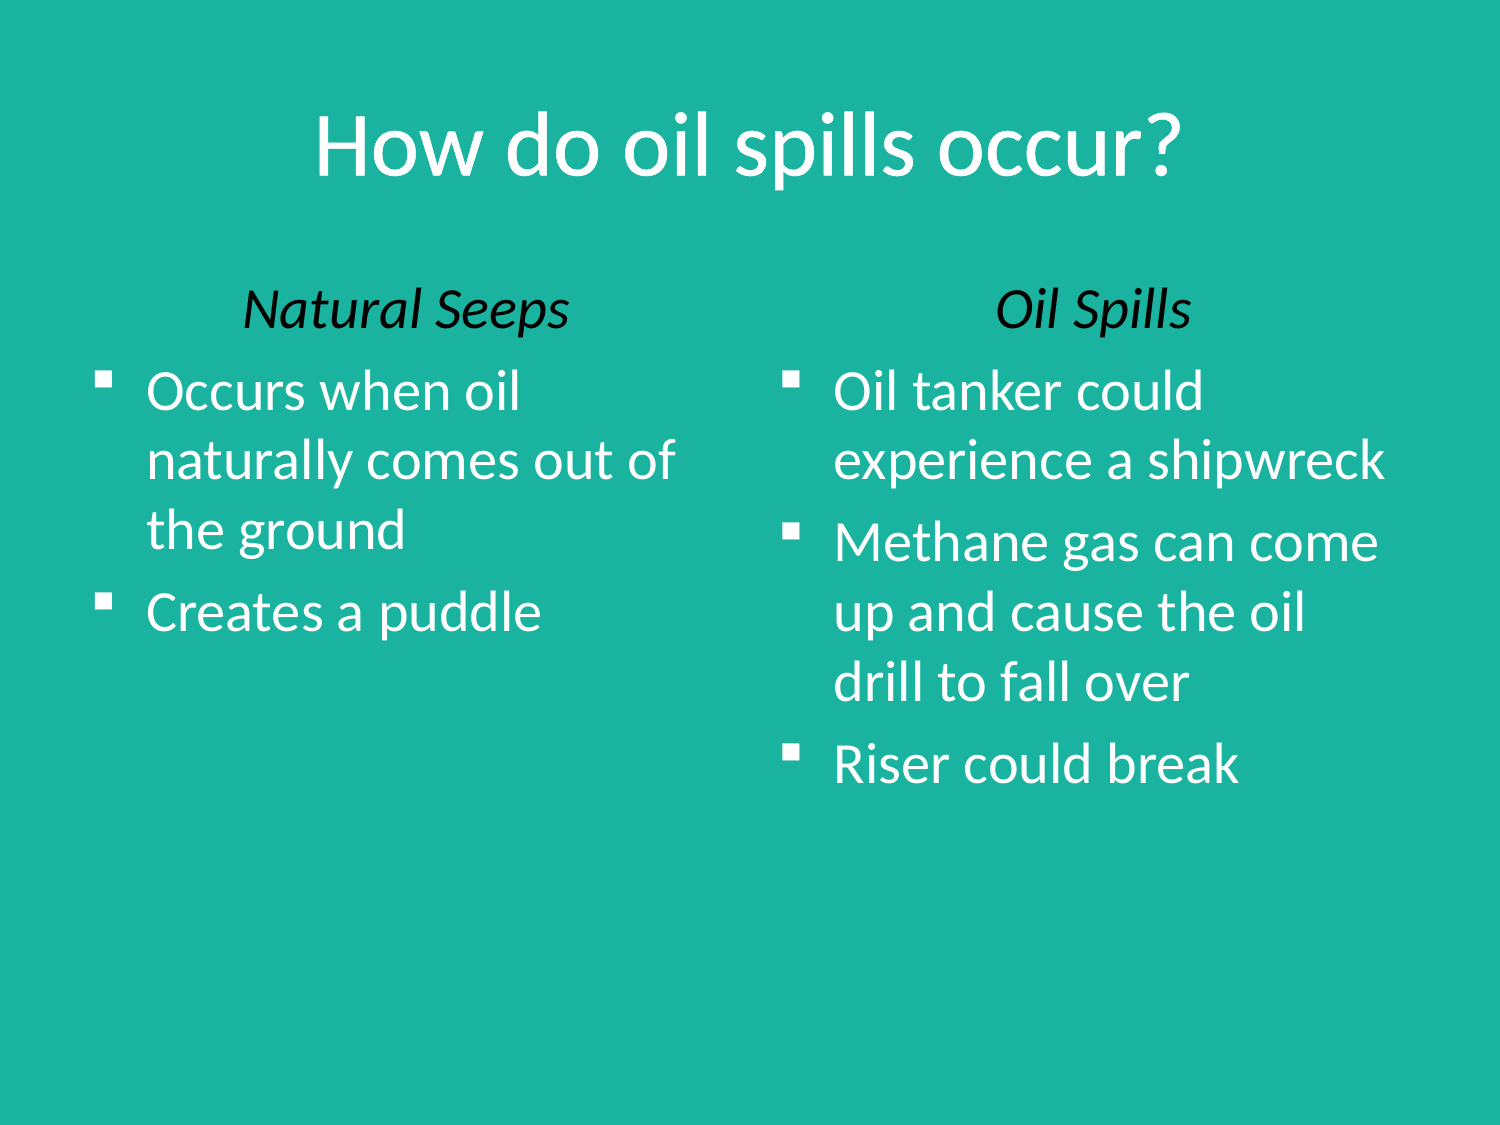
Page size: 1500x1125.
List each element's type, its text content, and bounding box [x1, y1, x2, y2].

list Oil Spills Oil tanker could experience a shipwreck Methane gas can come up and cause the oil drill to fall over Riser could break [762, 262, 1425, 1005]
title How do oil spills occur? [75, 45, 1425, 233]
list Natural Seeps Occurs when oil naturally comes out of the ground Creates a puddle [75, 262, 738, 1005]
